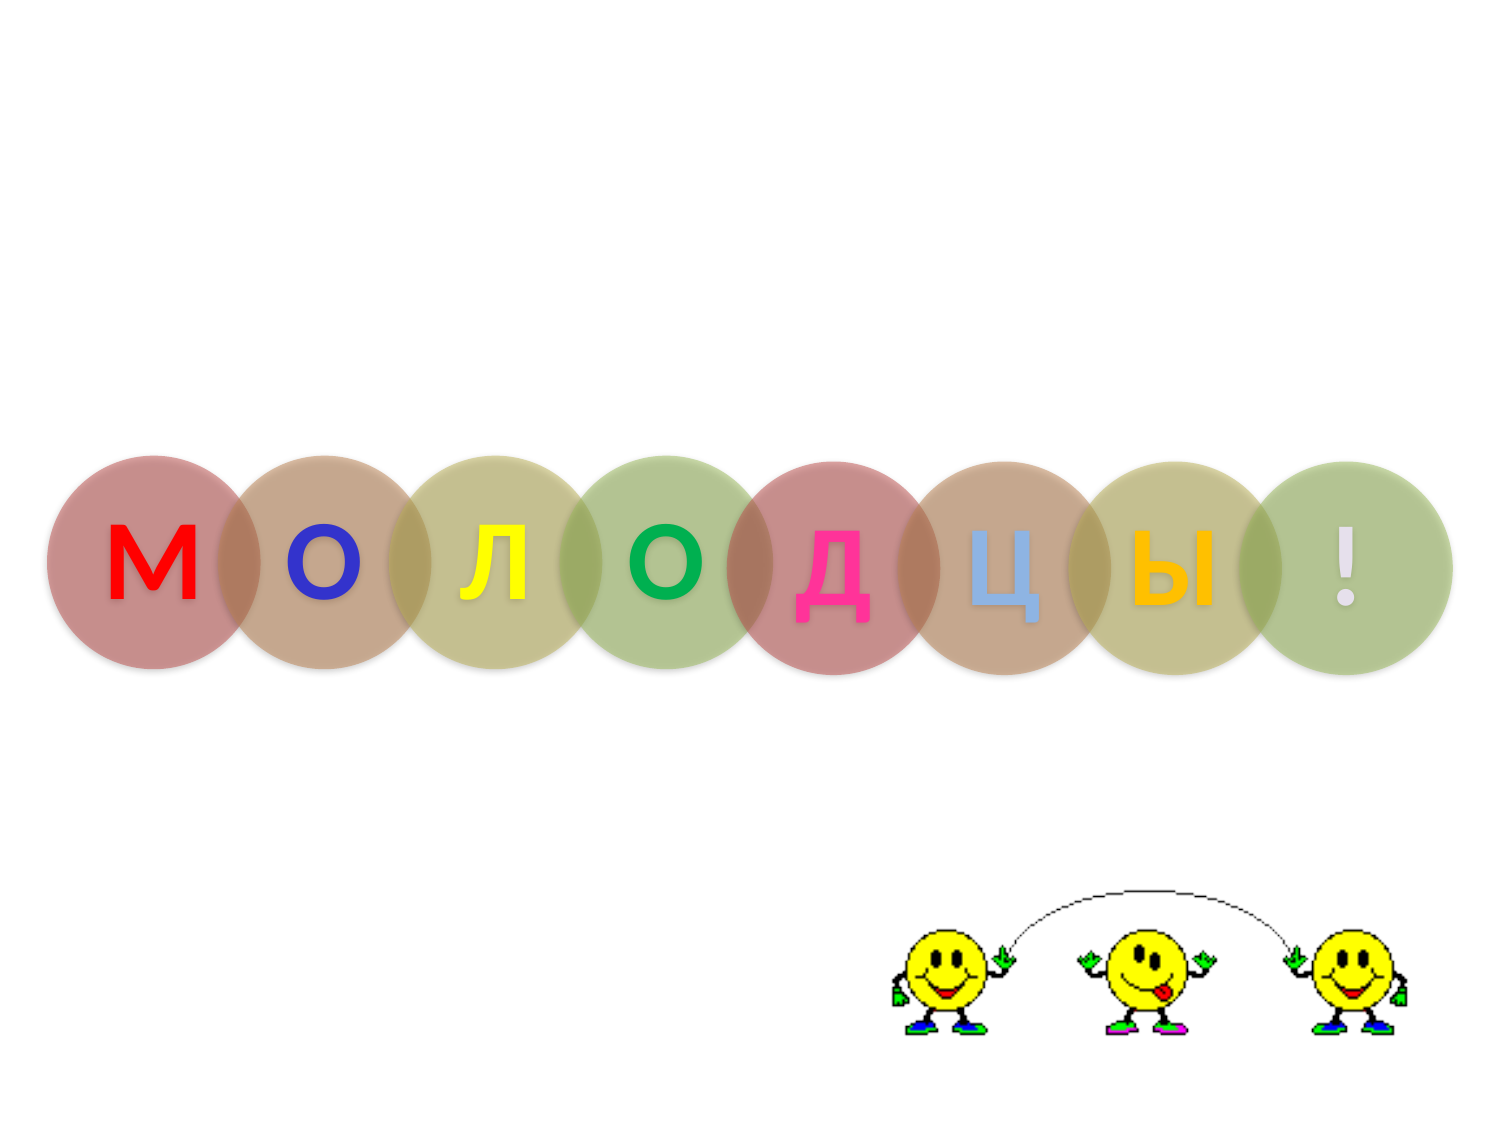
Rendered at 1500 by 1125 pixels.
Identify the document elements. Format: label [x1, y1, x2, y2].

picture [890, 856, 1411, 1040]
text_box [726, 163, 1454, 973]
text_box [46, 175, 721, 950]
